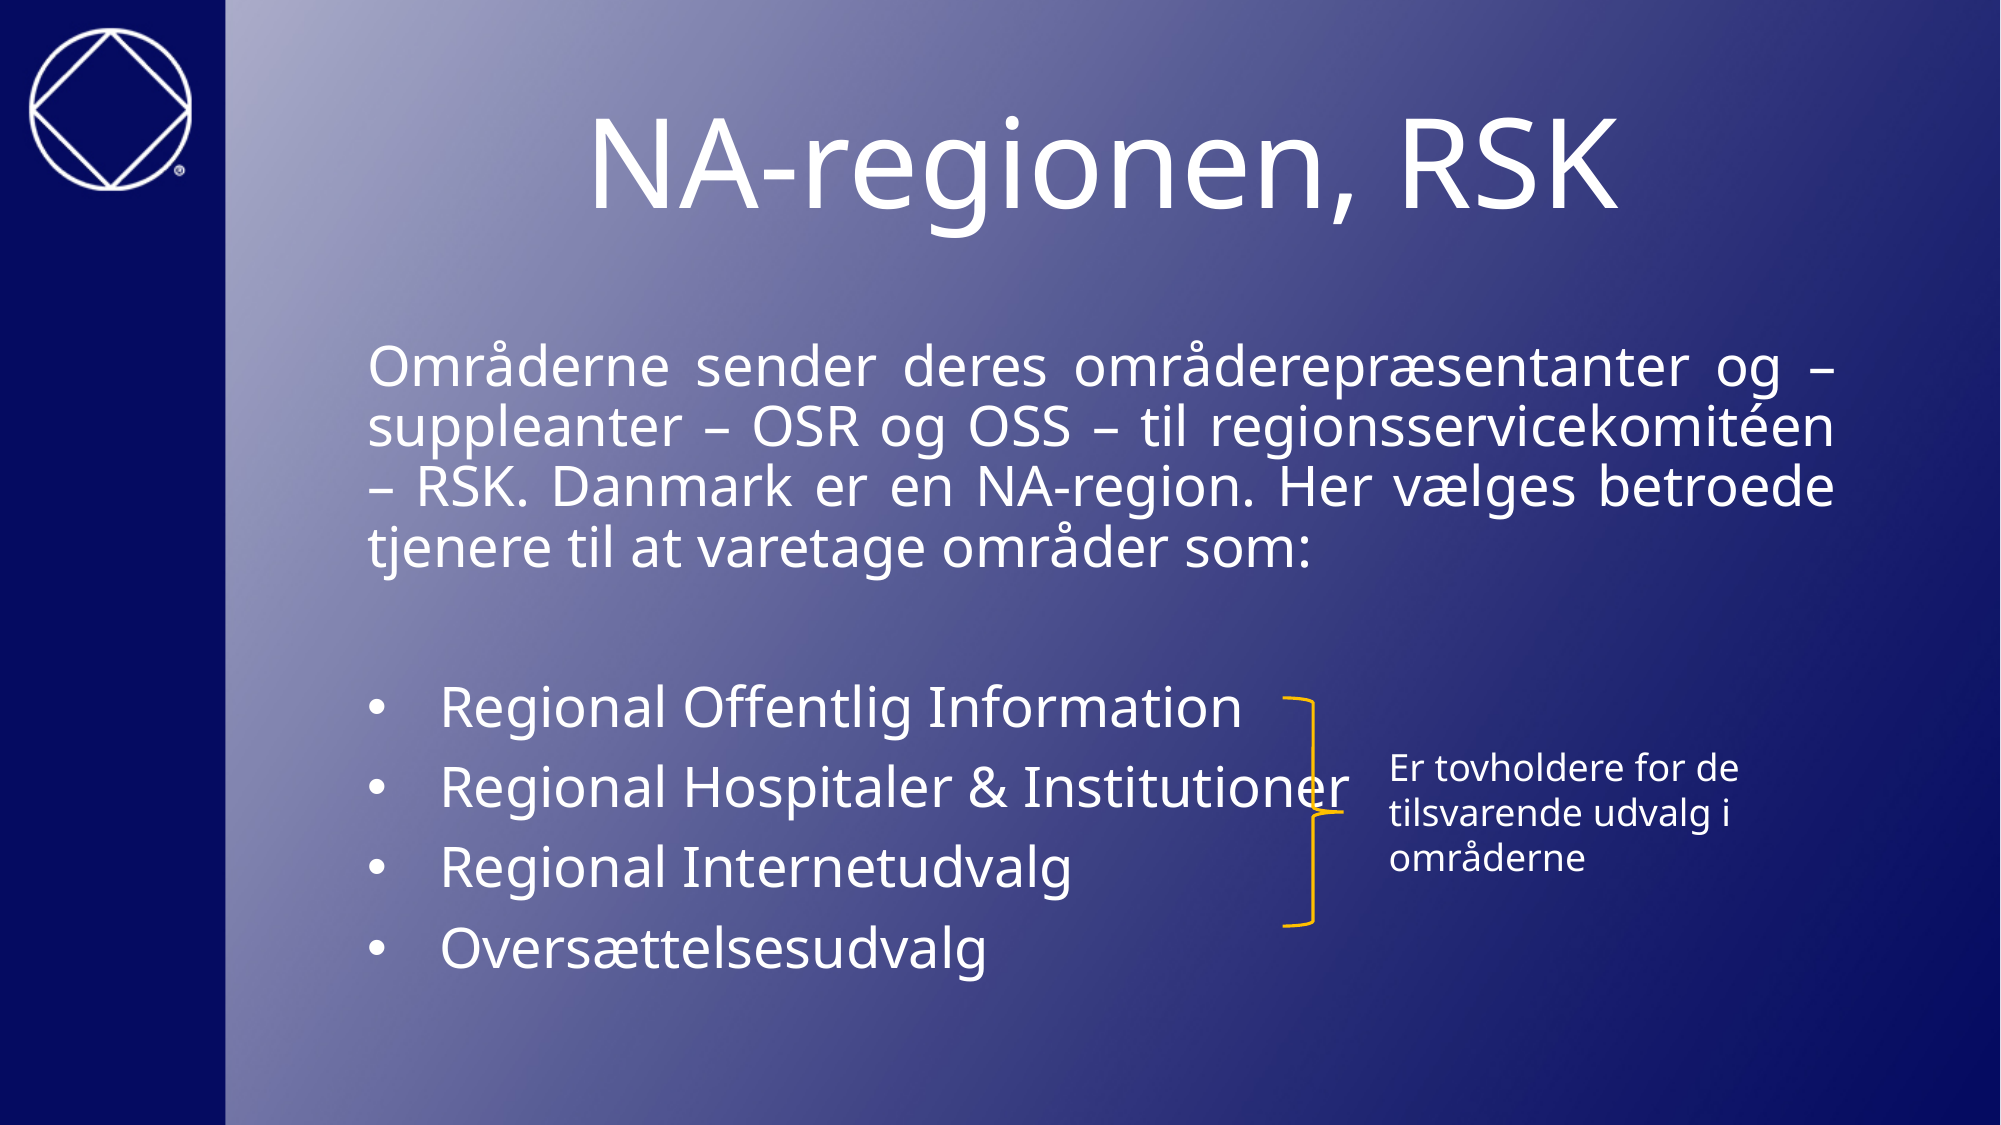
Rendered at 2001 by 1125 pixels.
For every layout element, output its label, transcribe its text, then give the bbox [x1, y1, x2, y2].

text_box [1282, 696, 1344, 928]
subtitle Områderne sender deres områderepræsentanter og –suppleanter – OSR og OSS – til regionsservicekomitéen – RSK. Danmark er en NA-region. Her vælges betroede tjenere til at varetage områder som: Regional Offentlig Information Regional Hospitaler & Institutioner Regional Internetudvalg Oversættelsesudvalg [352, 330, 1853, 1033]
picture [0, 0, 2001, 1125]
text_box Er tovholdere for de tilsvarende udvalg i områderne [1373, 736, 1853, 886]
title NA-regionen, RSK [352, 0, 1853, 244]
